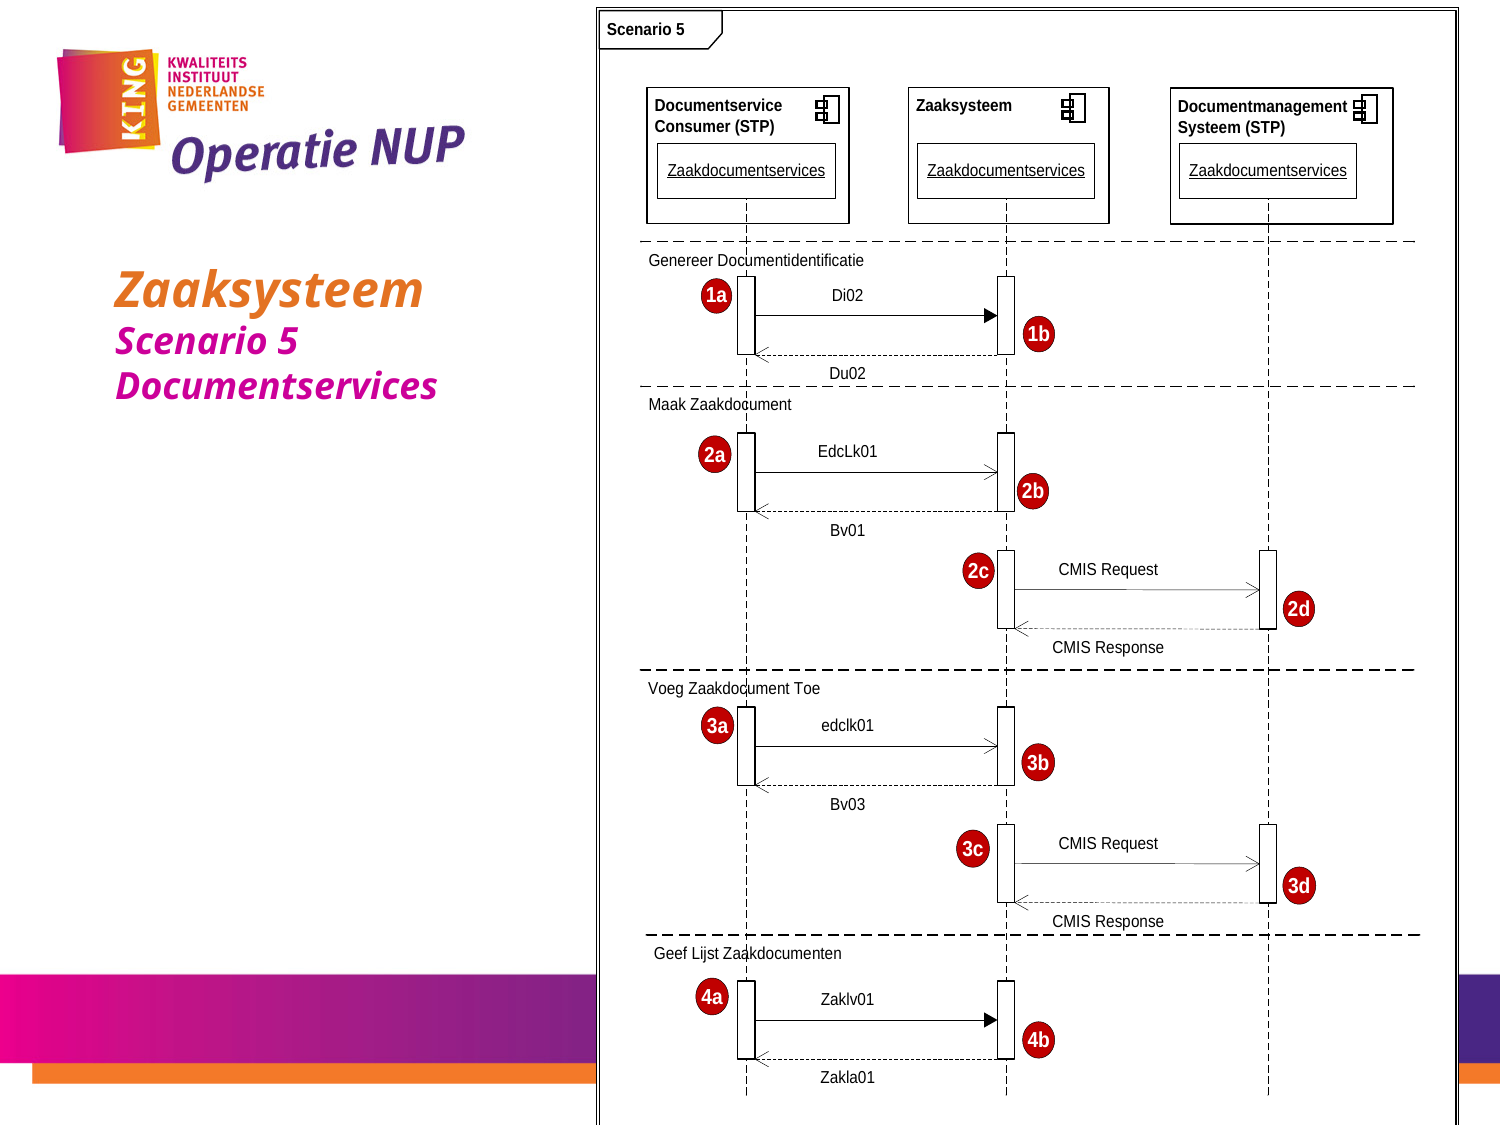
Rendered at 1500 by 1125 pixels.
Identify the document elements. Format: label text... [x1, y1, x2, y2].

title Zaaksysteem Scenario 5 Documentservices [100, 266, 591, 398]
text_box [596, 7, 1459, 1125]
picture [0, 0, 1500, 1125]
